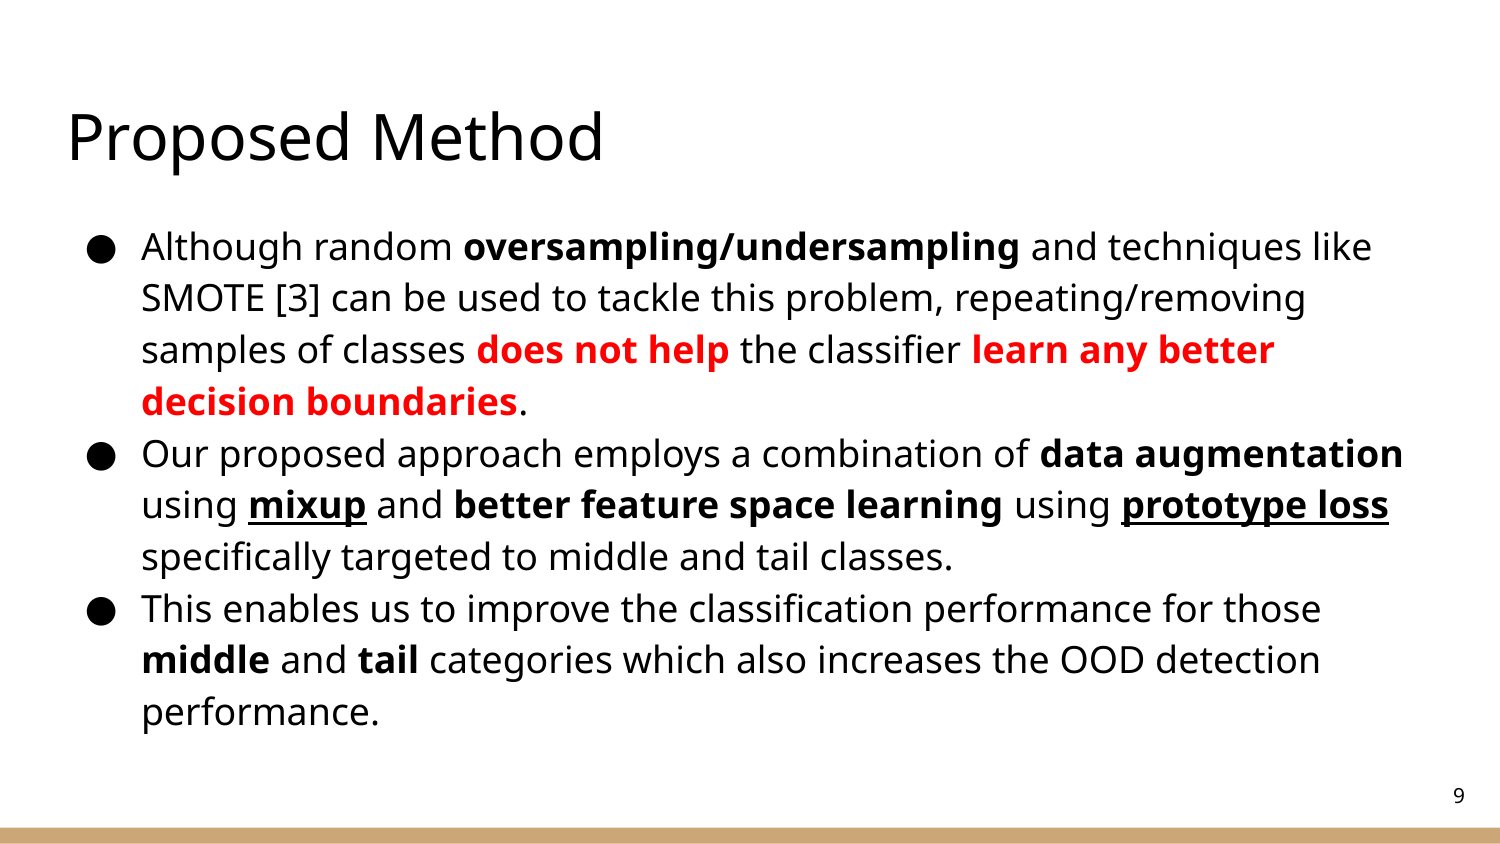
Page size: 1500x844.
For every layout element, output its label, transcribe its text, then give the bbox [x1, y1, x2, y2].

title Proposed Method [51, 51, 1449, 189]
slide_number ‹#› [1389, 764, 1480, 830]
list Although random oversampling/undersampling and techniques like SMOTE [3] can be used to tackle this problem, repeating/removing samples of classes does not help the classifier learn any better decision boundaries. Our proposed approach employs a combination of data augmentation using mixup and better feature space learning using prototype loss specifically targeted to middle and tail classes. This enables us to improve the classification performance for those middle and tail categories which also increases the OOD detection performance. [51, 200, 1449, 752]
